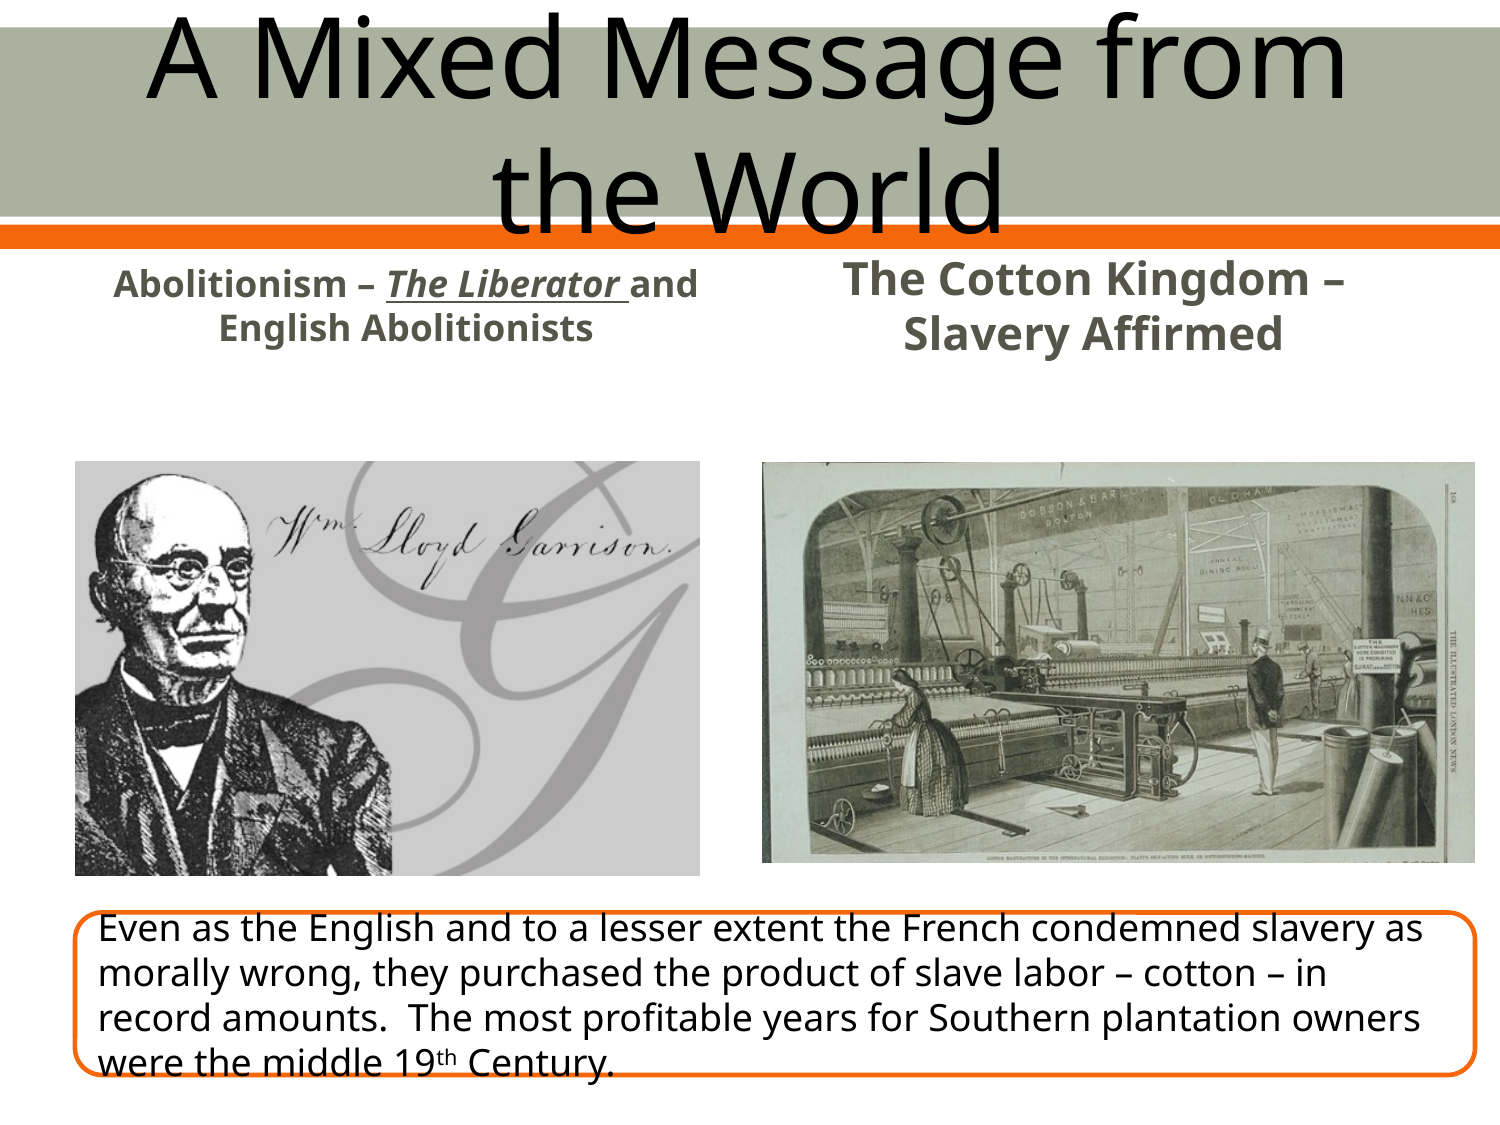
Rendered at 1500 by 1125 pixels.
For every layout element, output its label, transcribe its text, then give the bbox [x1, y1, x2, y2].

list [762, 462, 1475, 863]
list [74, 460, 701, 876]
list The Cotton Kingdom – Slavery Affirmed [762, 262, 1426, 368]
title A Mixed Message from the World [75, 29, 1425, 213]
text_box Even as the English and to a lesser extent the French condemned slavery as morally wrong, they purchased the product of slave labor – cotton – in record amounts. The most profitable years for Southern plantation owners were the middle 19th Century. [72, 910, 1478, 1078]
list Abolitionism – The Liberator and English Abolitionists [75, 251, 738, 357]
